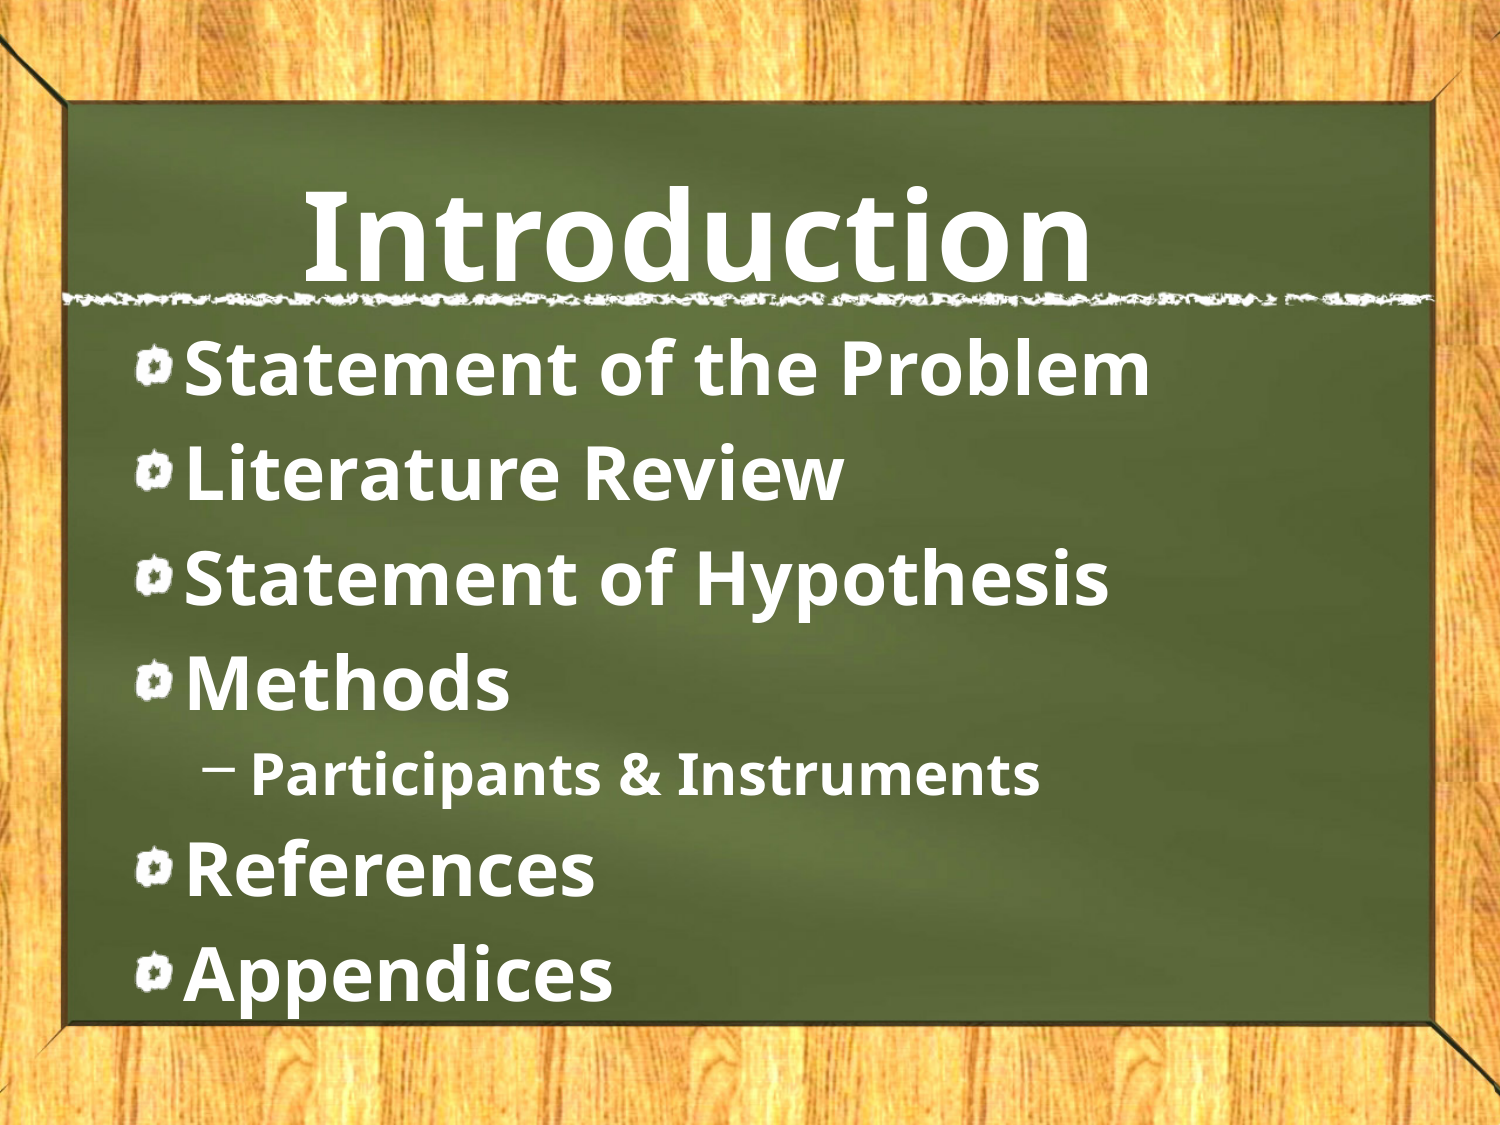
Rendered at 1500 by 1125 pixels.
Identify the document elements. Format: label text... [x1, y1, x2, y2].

list Statement of the Problem Literature Review Statement of Hypothesis Methods Participants & Instruments References Appendices [112, 312, 1388, 1026]
title Introduction [112, 137, 1288, 312]
picture [0, 0, 1500, 1125]
